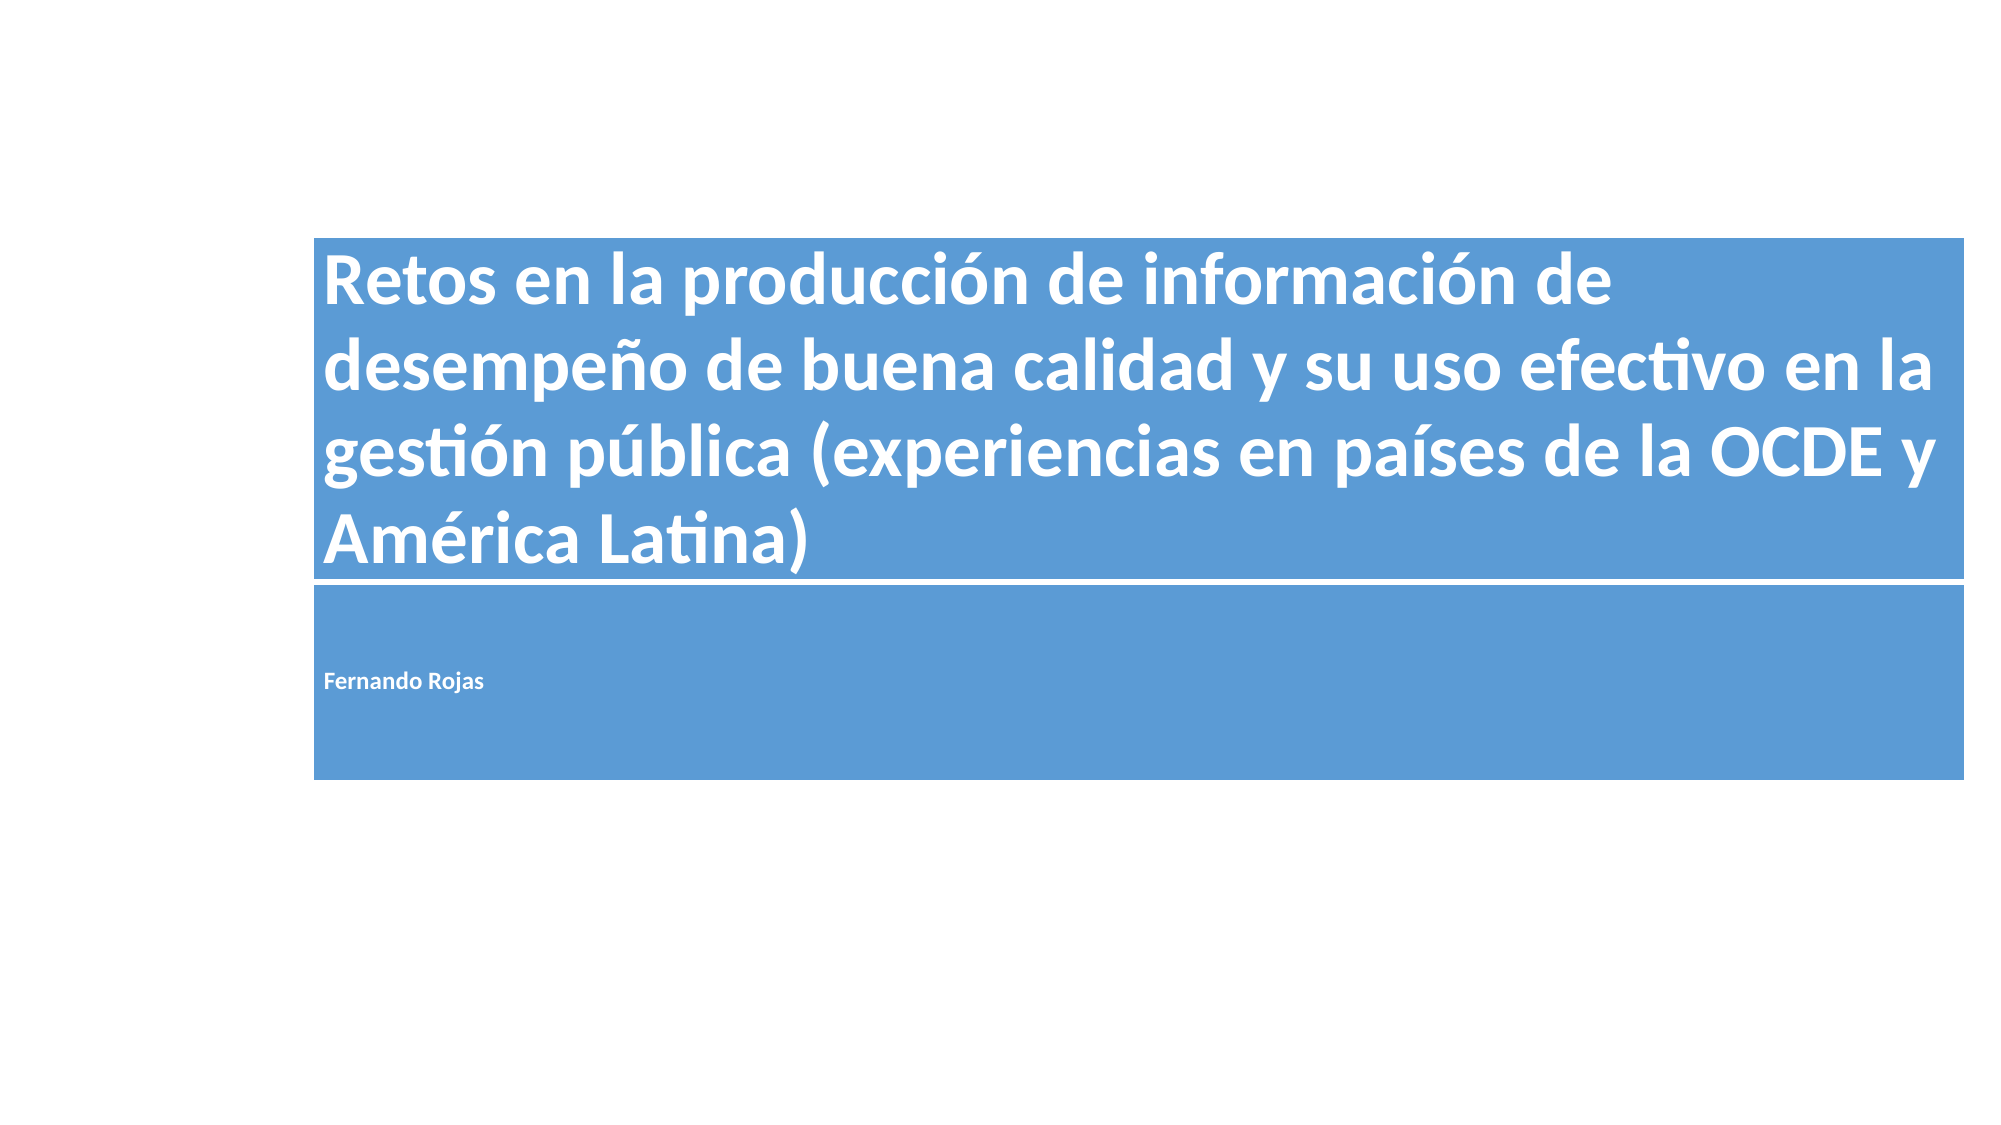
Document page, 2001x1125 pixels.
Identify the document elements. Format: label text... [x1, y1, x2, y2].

table_header Retos en la producción de información de desempeño de buena calidad y su uso efectivo en la gestión pública (experiencias en países de la OCDE y América Latina) [314, 238, 1964, 579]
table_cell Fernando Rojas [314, 585, 1964, 780]
